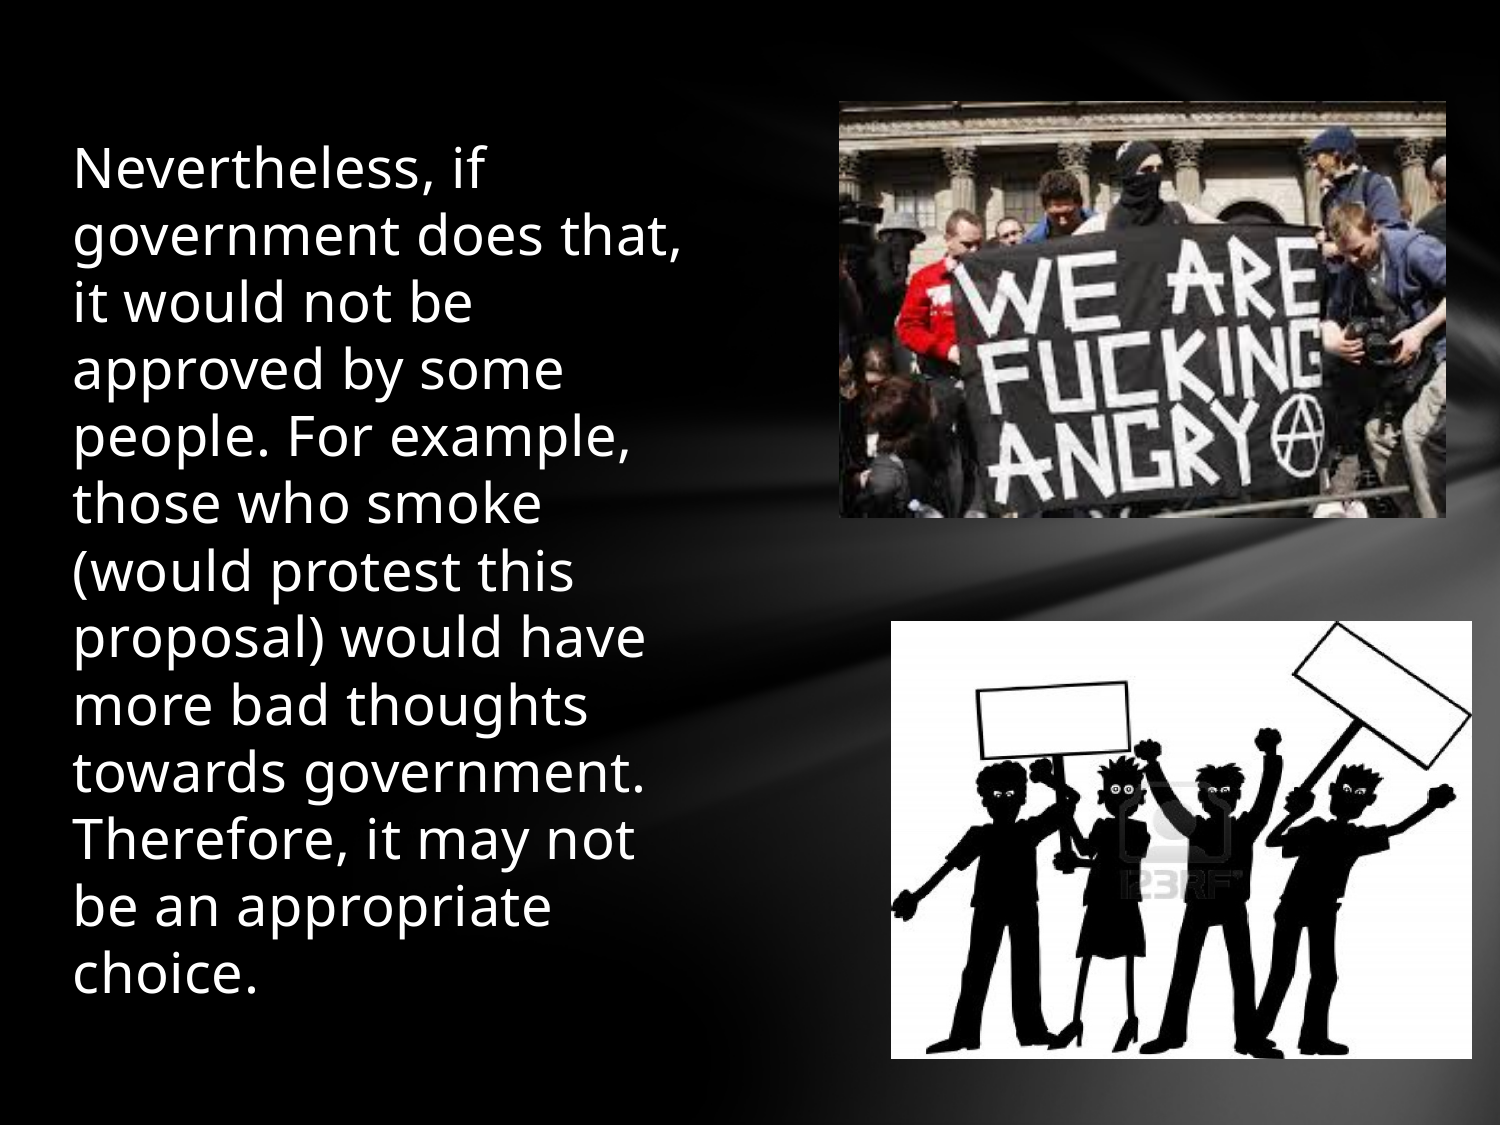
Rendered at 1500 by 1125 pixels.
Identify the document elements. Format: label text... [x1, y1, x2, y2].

picture [839, 101, 1446, 518]
list Nevertheless, if government does that, it would not be approved by some people. For example, those who smoke (would protest this proposal) would have more bad thoughts towards government. Therefore, it may not be an appropriate choice. [57, 125, 727, 1015]
picture [891, 621, 1473, 1059]
